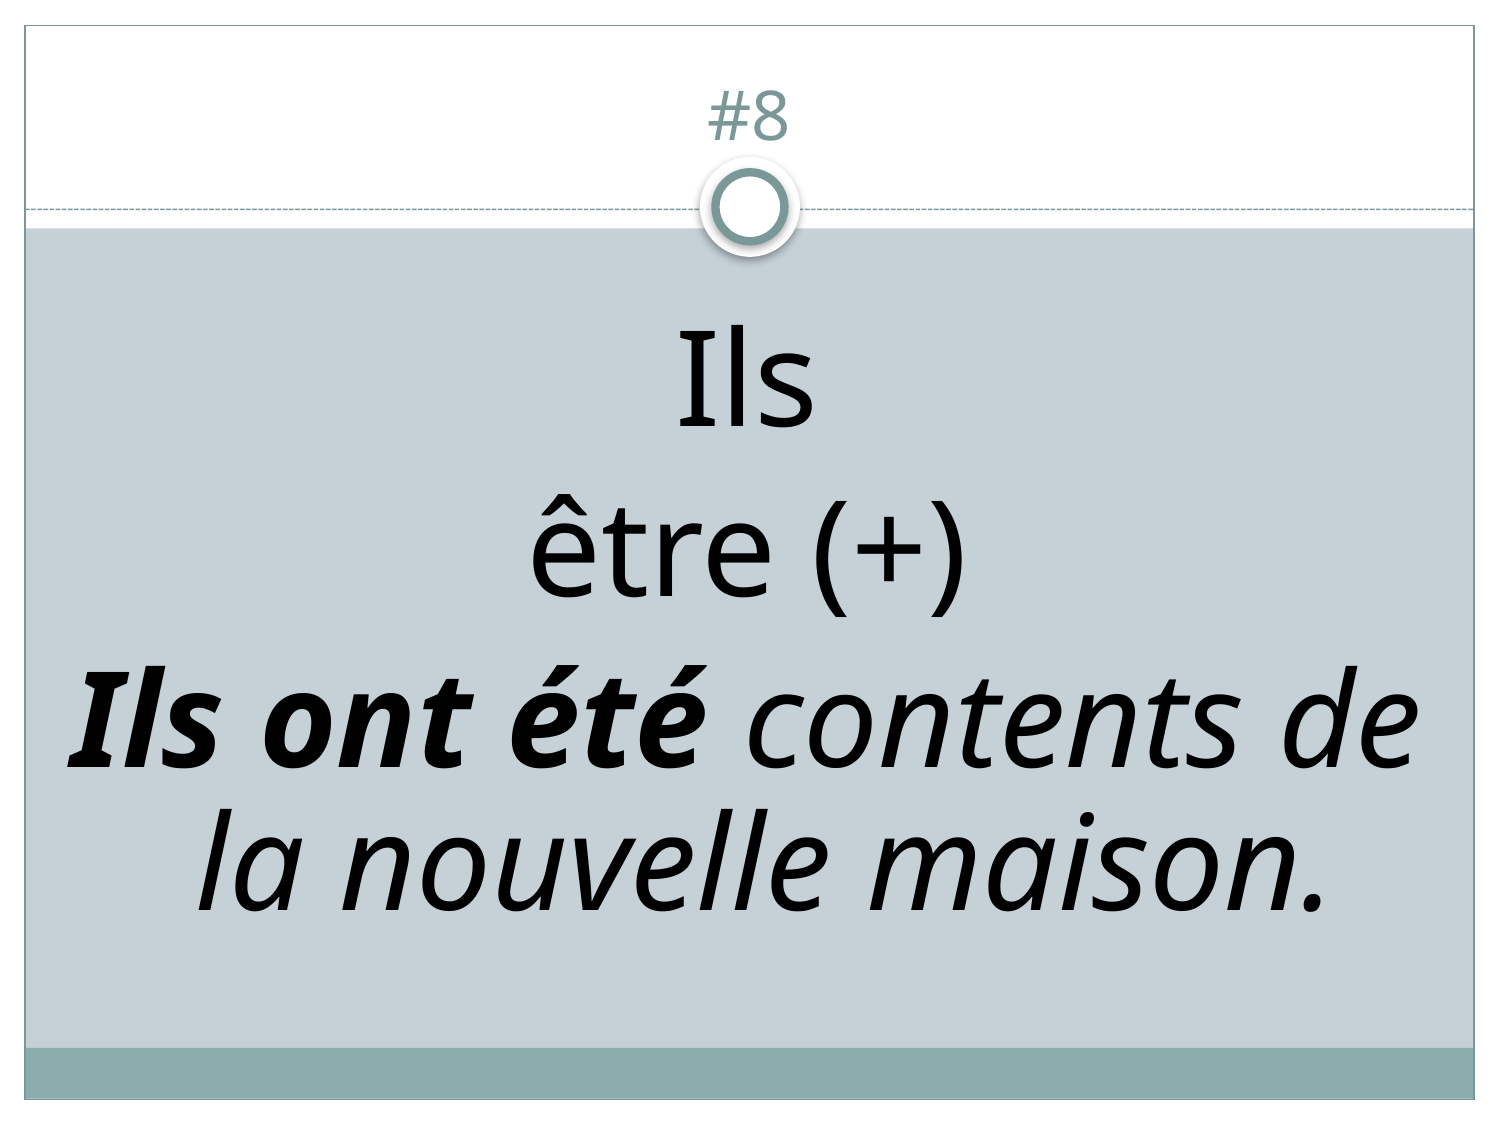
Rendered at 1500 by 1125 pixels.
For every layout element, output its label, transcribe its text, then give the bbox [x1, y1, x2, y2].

title #8 [49, 37, 1450, 162]
list Ils être (+) Ils ont été contents de la nouvelle maison. [49, 250, 1445, 1001]
